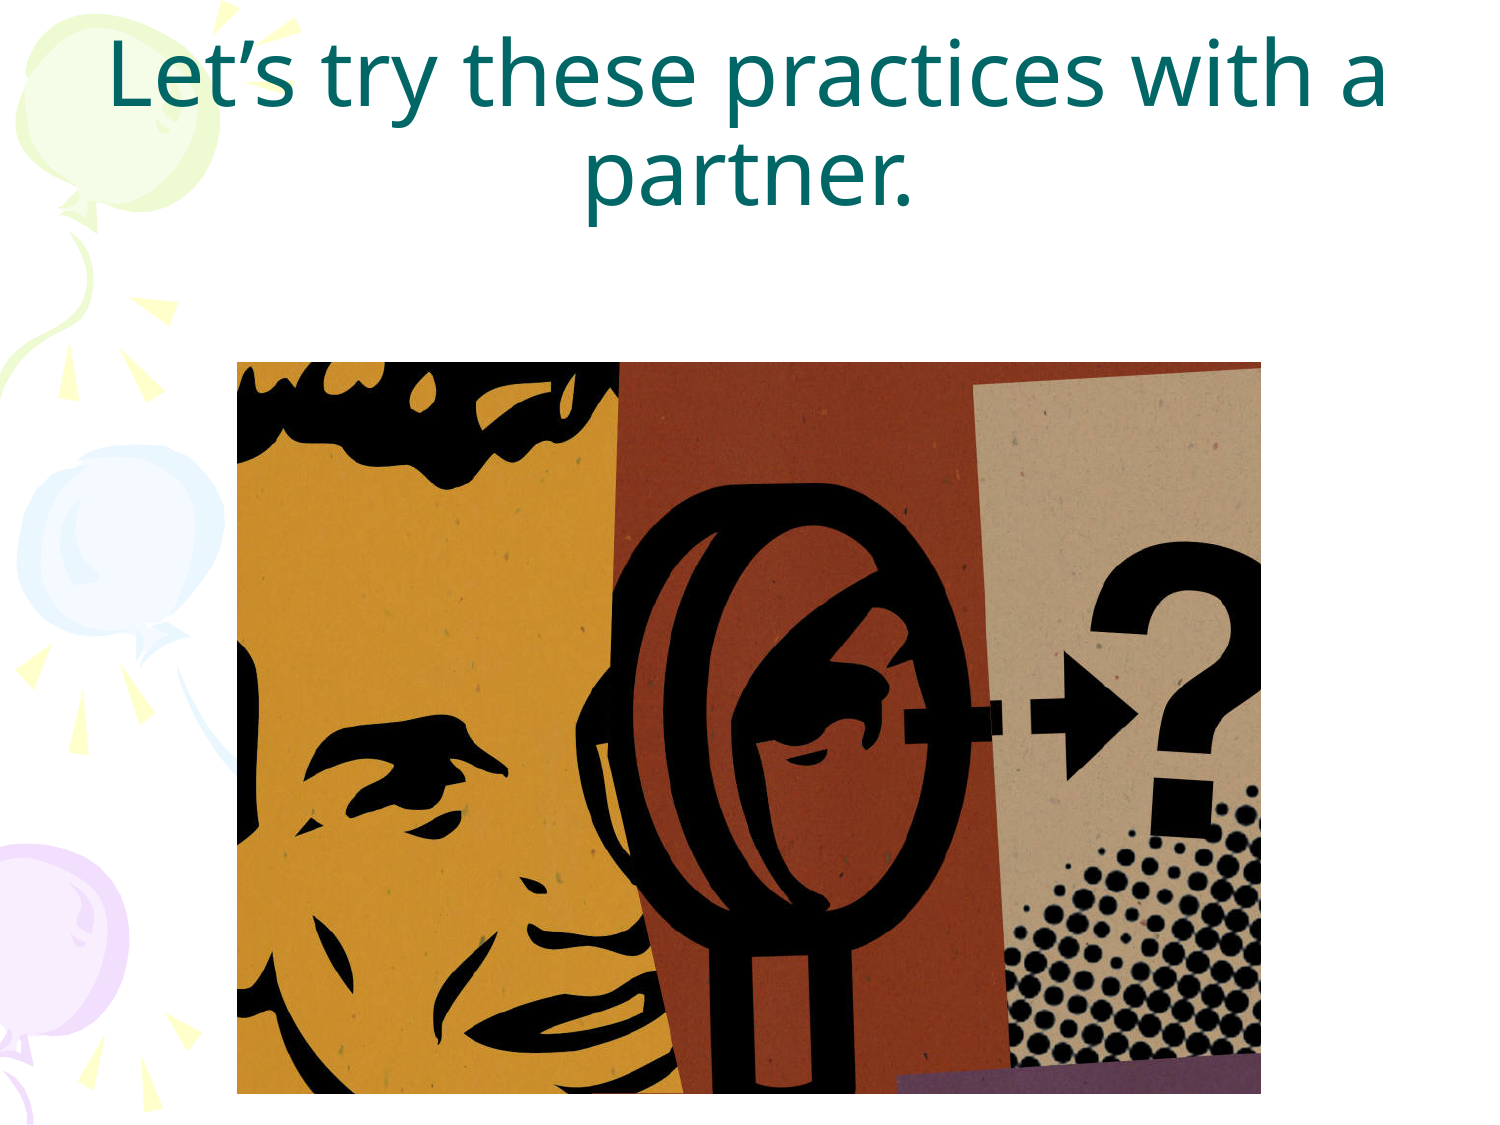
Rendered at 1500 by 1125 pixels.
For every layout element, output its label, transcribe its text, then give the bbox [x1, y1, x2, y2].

title Let’s try these practices with a partner. [72, 16, 1426, 233]
picture [237, 362, 1262, 1094]
